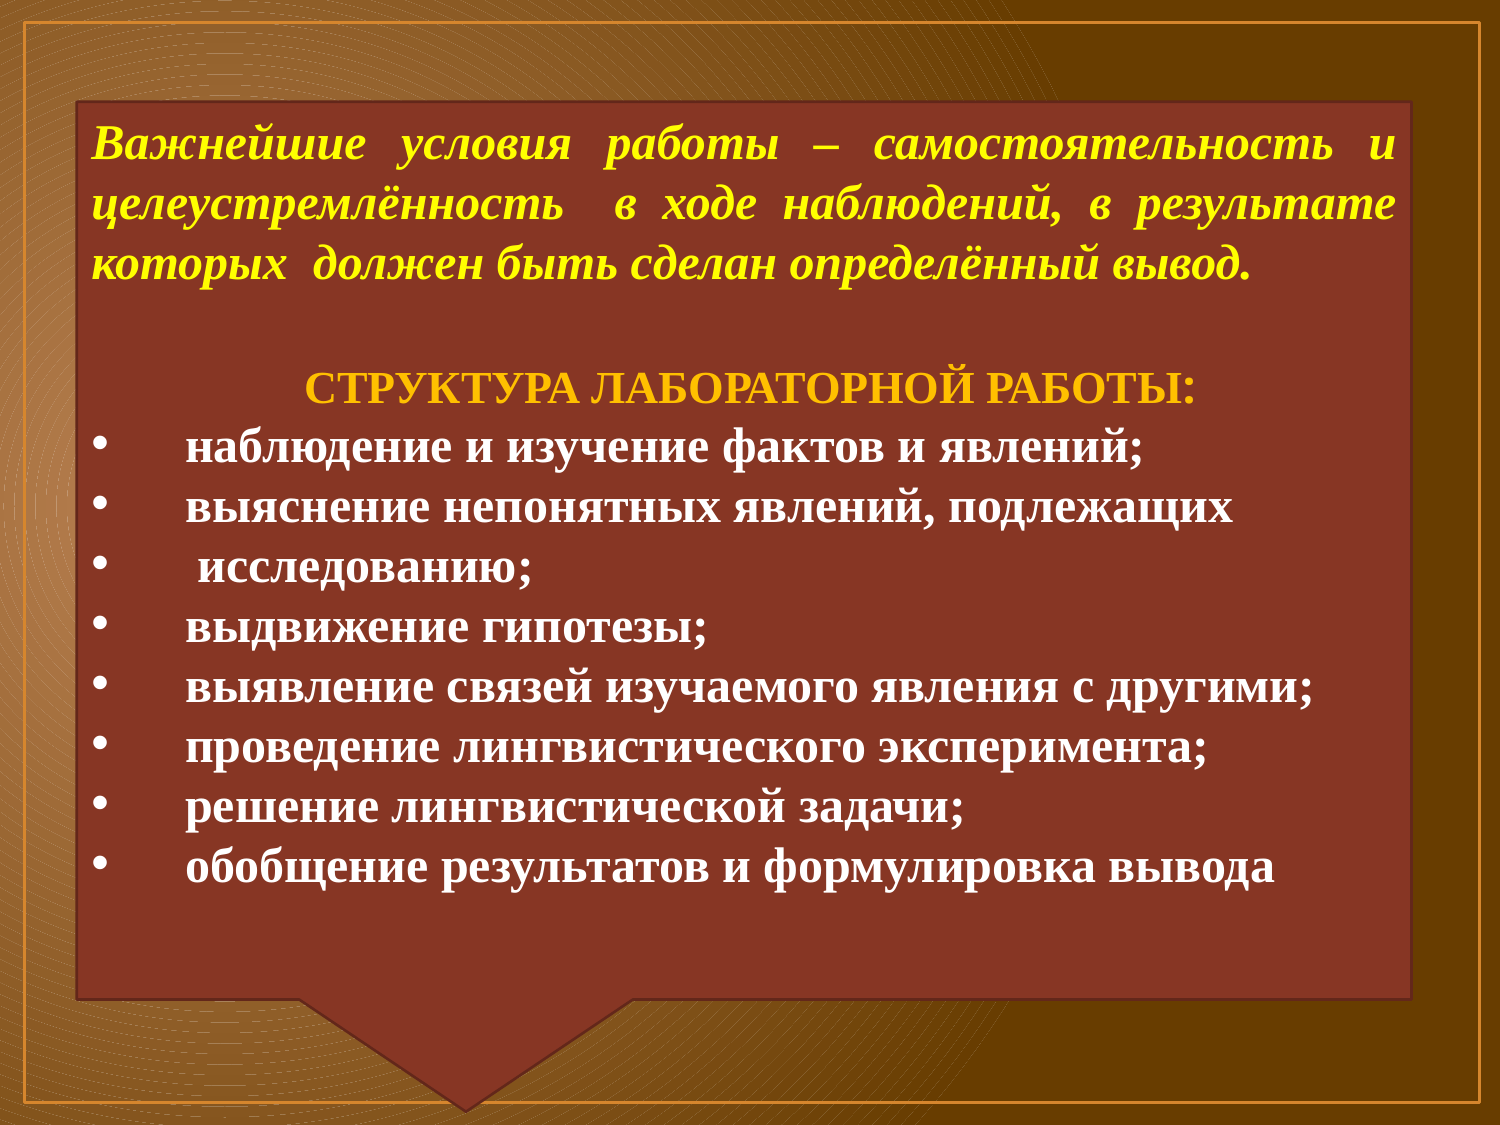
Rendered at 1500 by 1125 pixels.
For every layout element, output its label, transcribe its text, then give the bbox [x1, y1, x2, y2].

text_box Важнейшие условия работы – самостоятельность и целеустремлённость в ходе наблюдений, в результате которых должен быть сделан определённый вывод. [76, 101, 1412, 297]
text_box СТРУКТУРА ЛАБОРАТОРНОЙ РАБОТЫ: наблюдение и изучение фактов и явлений; выяснение непонятных явлений, подлежащих исследованию; выдвижение гипотезы; выявление связей изучаемого явления с другими; проведение лингвистического эксперимента; решение лингвистической задачи; обобщение результатов и формулировка вывода [76, 349, 1412, 900]
text_box [75, 100, 1413, 1113]
